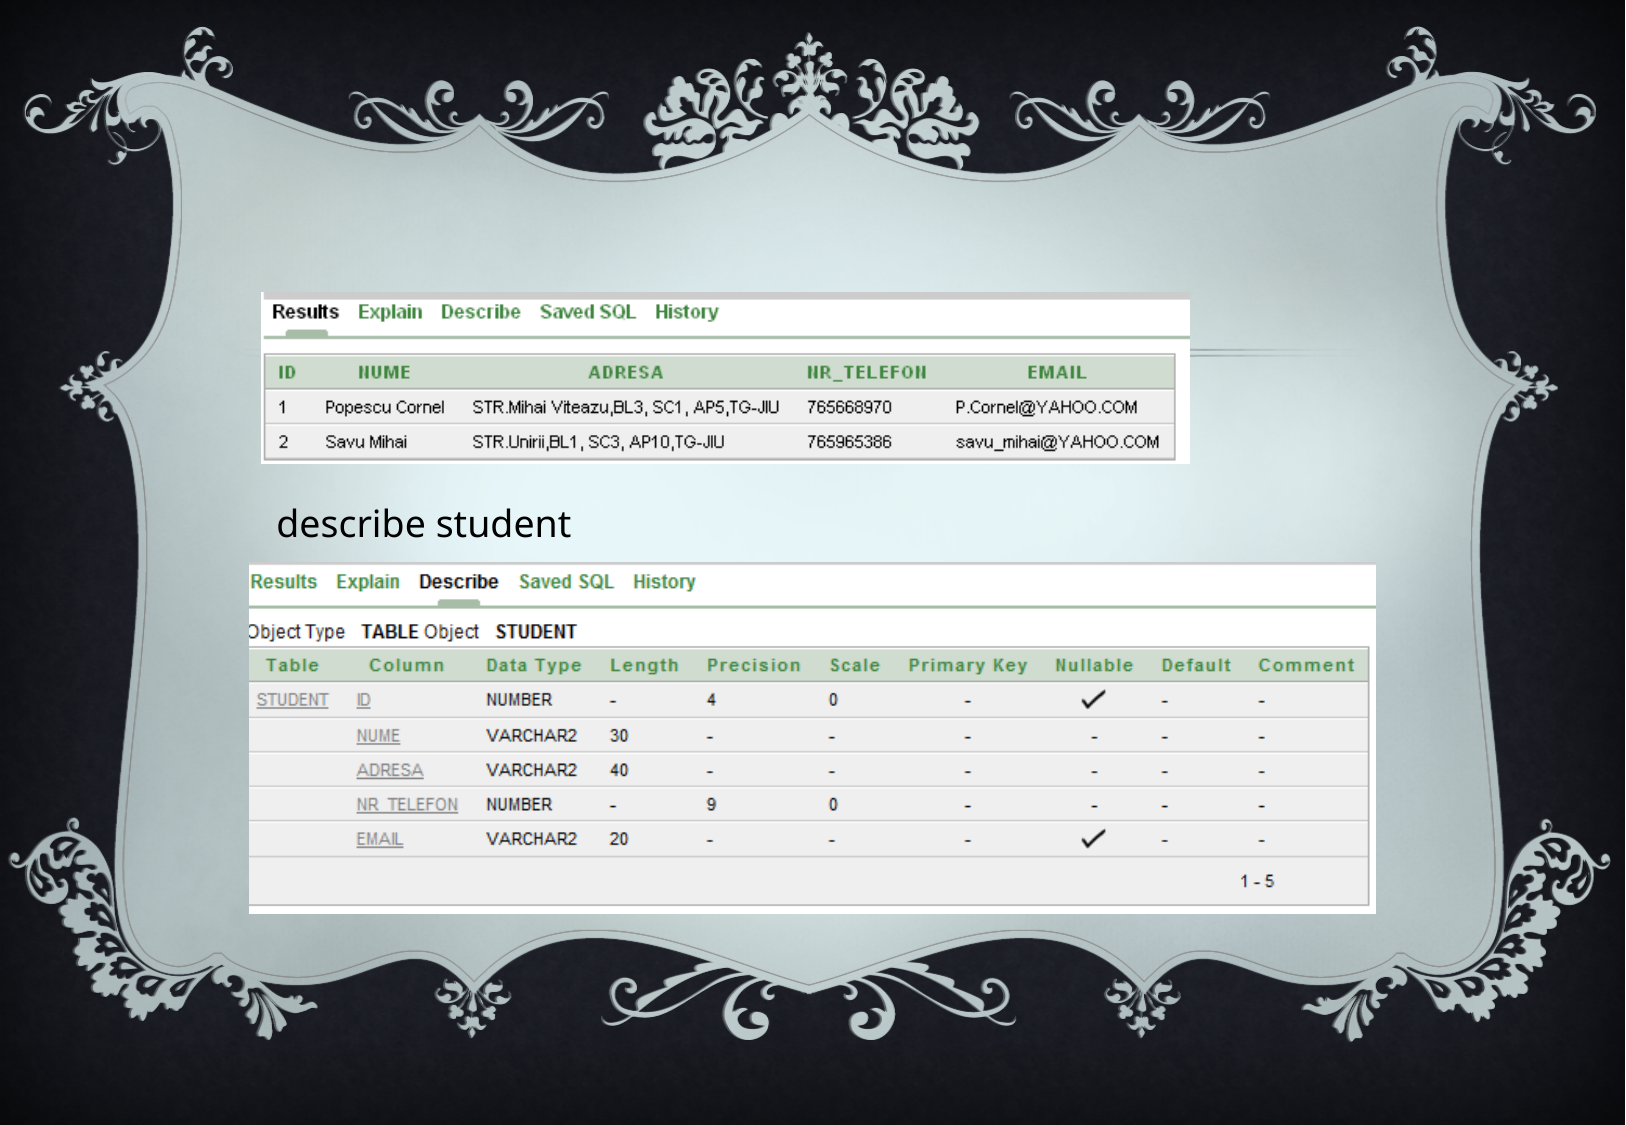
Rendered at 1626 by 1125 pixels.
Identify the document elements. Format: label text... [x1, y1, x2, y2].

picture [0, 292, 1625, 1125]
text_box describe student [261, 492, 661, 552]
picture [0, 0, 1625, 265]
